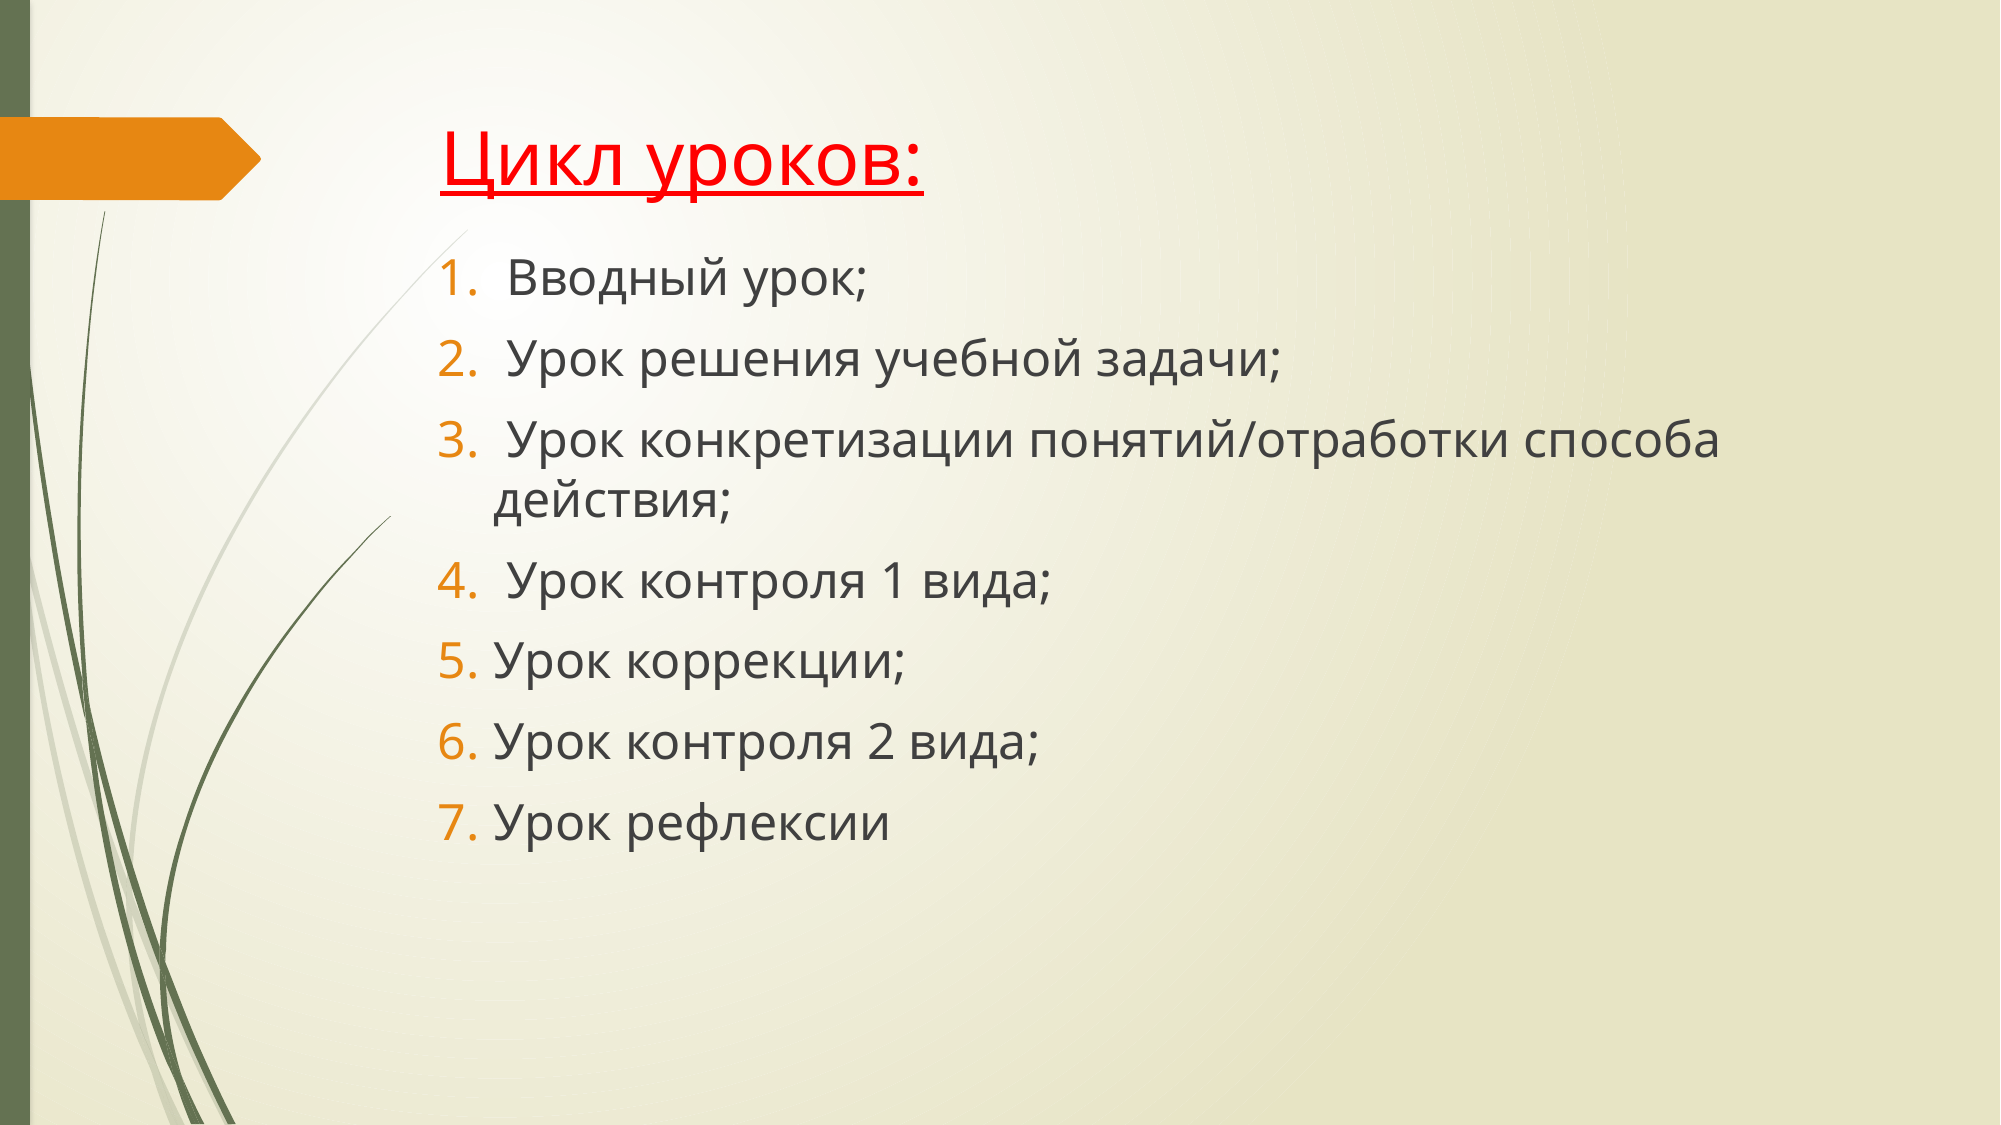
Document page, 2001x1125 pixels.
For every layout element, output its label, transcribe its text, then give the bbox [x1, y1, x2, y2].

title Цикл уроков: [425, 102, 1888, 313]
list Вводный урок; Урок решения учебной задачи; Урок конкретизации понятий/отработки способа действия; Урок контроля 1 вида; Урок коррекции; Урок контроля 2 вида; Урок рефлексии [422, 237, 1885, 972]
